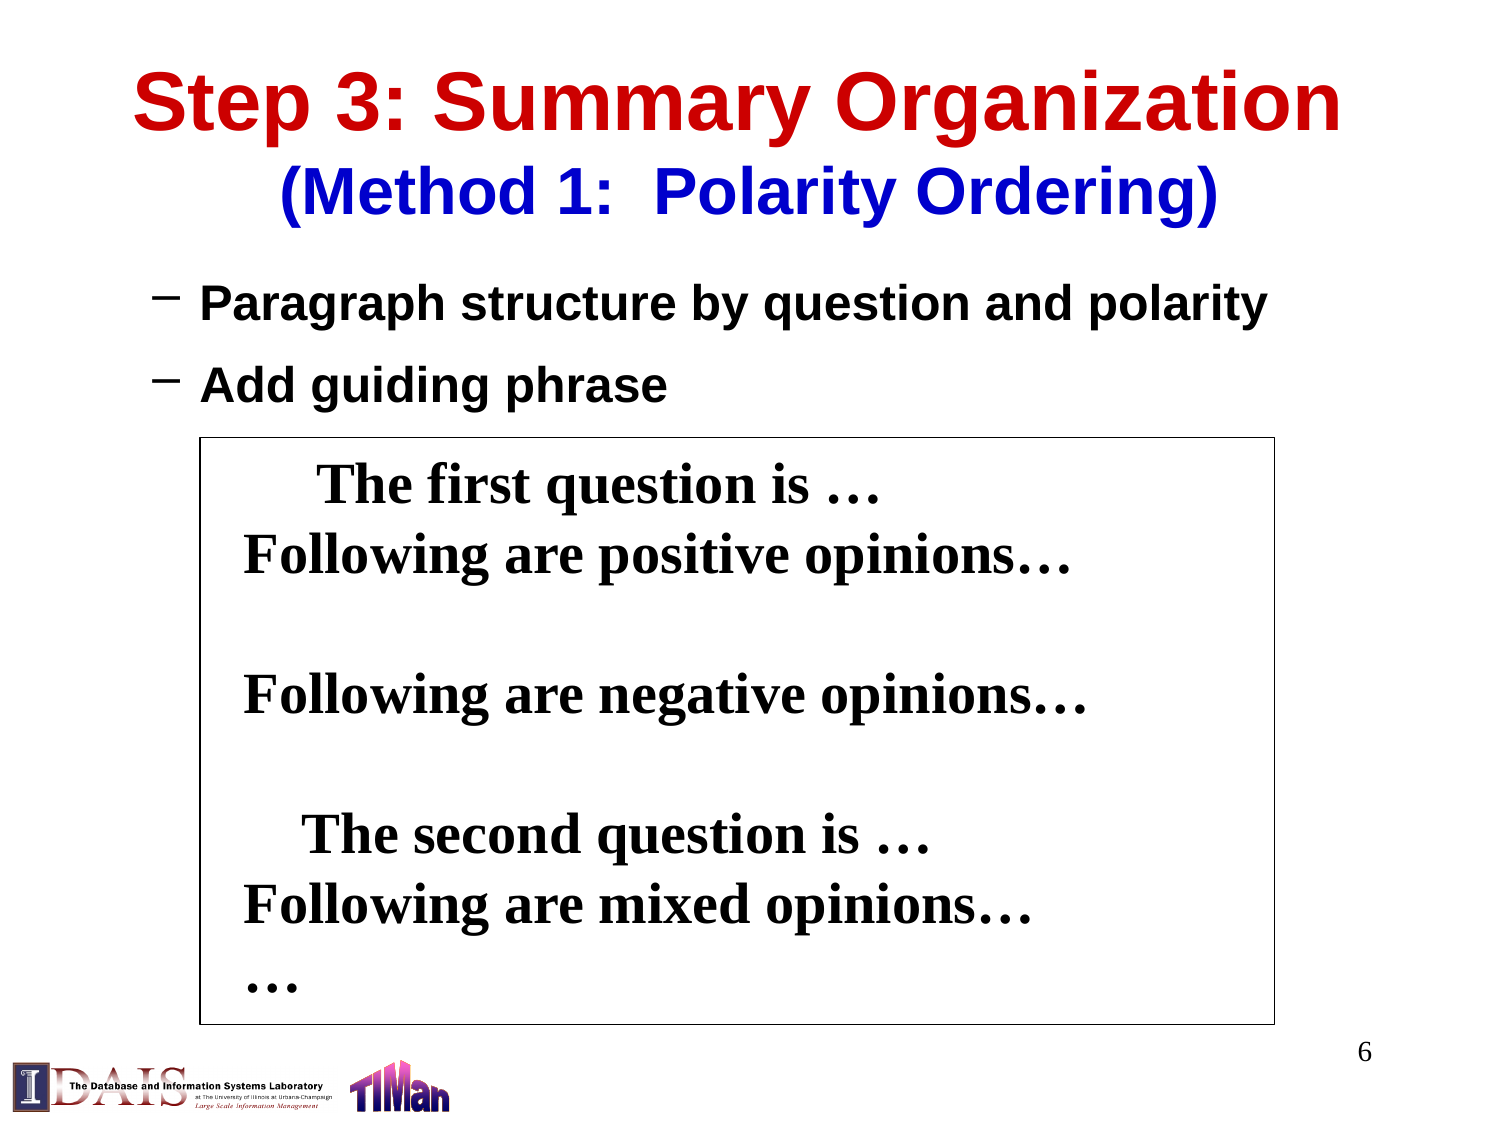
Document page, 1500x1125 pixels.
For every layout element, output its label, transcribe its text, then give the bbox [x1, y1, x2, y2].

list Paragraph structure by question and polarity Add guiding phrase [62, 262, 1451, 1001]
picture [12, 1062, 338, 1113]
text_box The first question is … Following are positive opinions… Following are negative opinions… The second question is … Following are mixed opinions… … [198, 435, 1277, 1027]
title Step 3: Summary Organization (Method 1: Polarity Ordering) [0, 49, 1500, 226]
slide_number 6 [1074, 1024, 1388, 1101]
